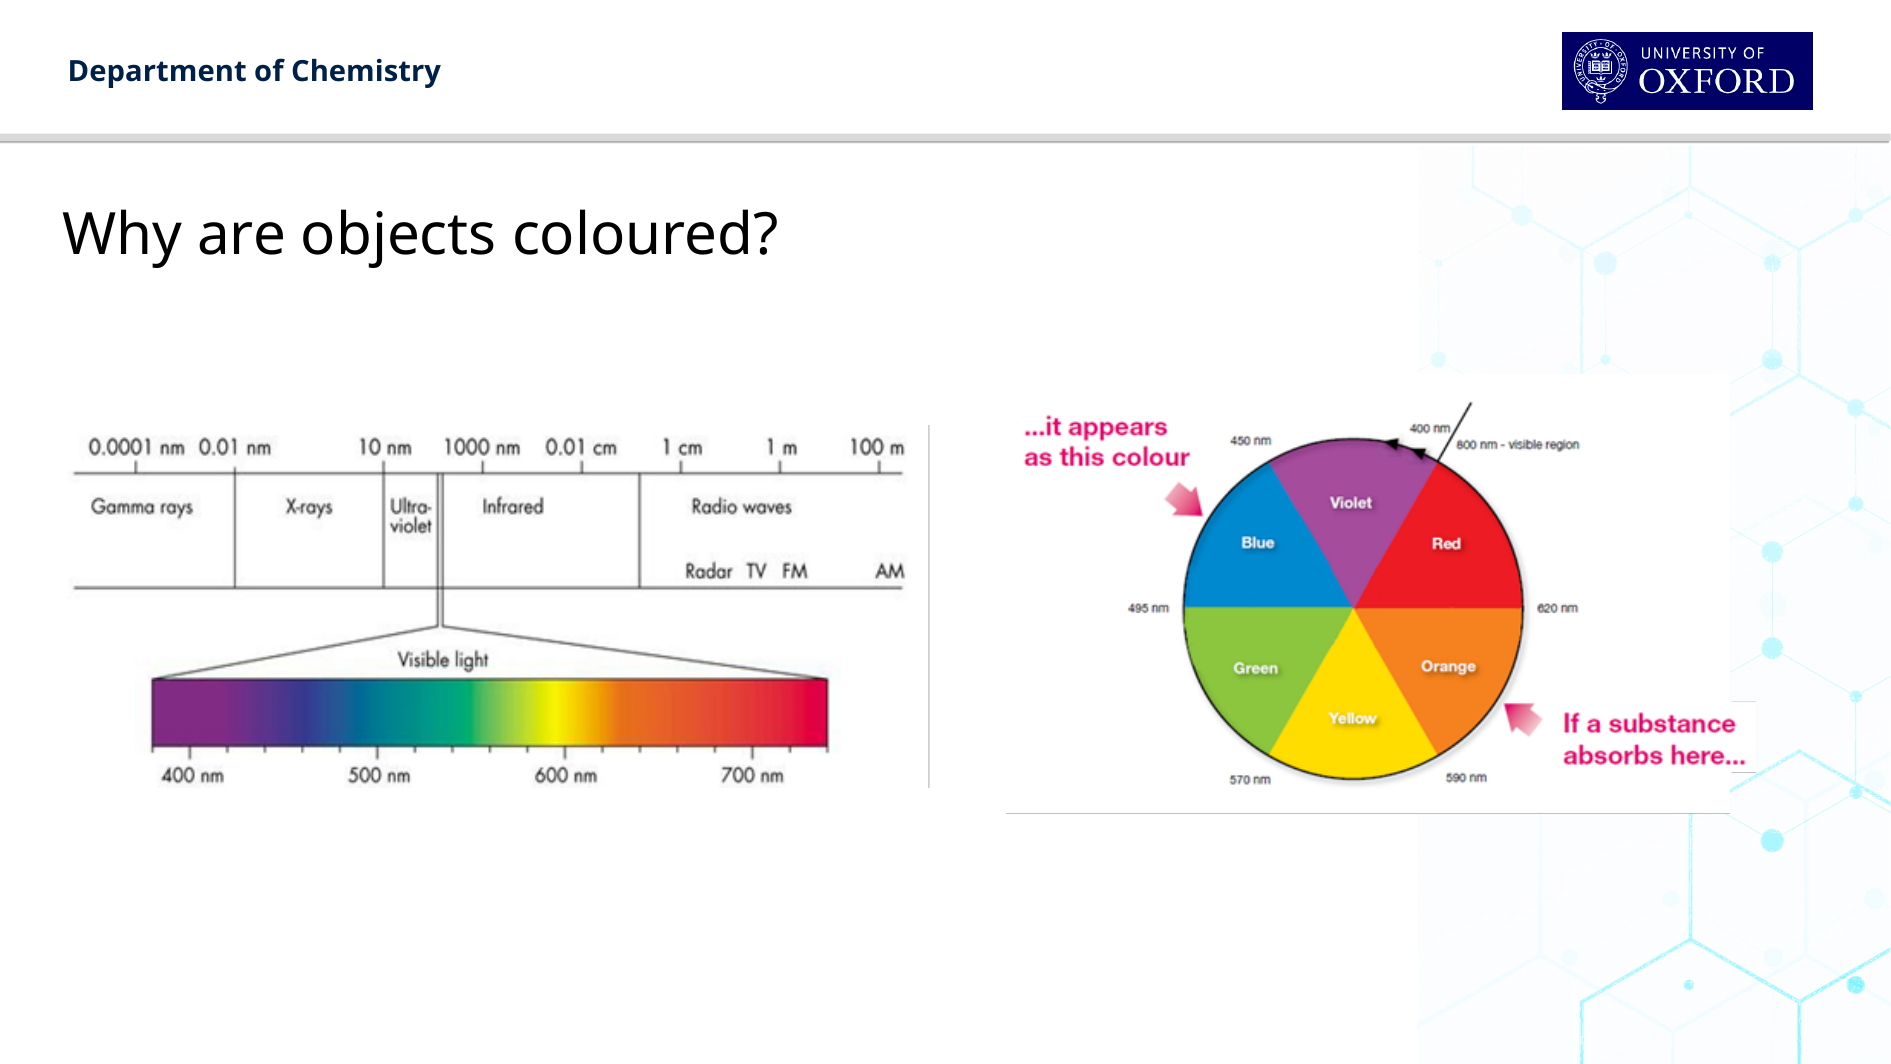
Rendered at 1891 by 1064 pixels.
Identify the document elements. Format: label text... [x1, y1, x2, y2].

picture [46, 425, 932, 789]
list Why are objects coloured? [47, 188, 1442, 276]
picture [1006, 146, 1891, 1064]
picture [1562, 32, 1813, 110]
